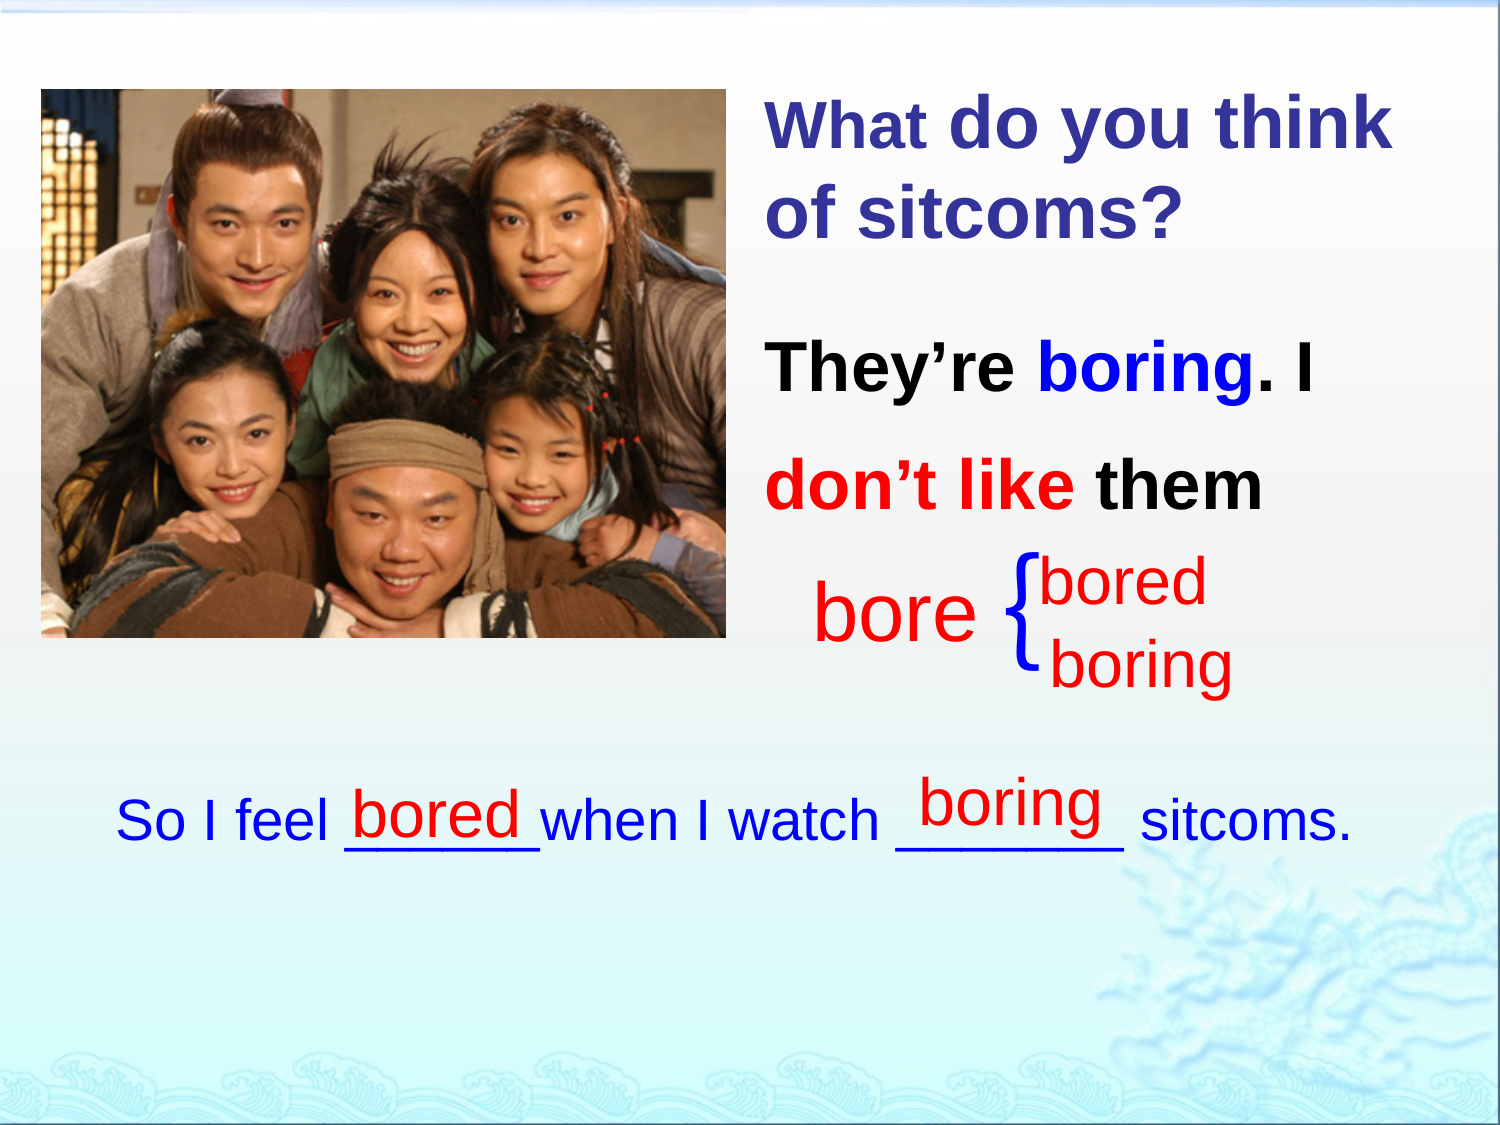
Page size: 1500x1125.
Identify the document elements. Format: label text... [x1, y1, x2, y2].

text_box What do you think of sitcoms? [749, 66, 1447, 262]
text_box boring [903, 751, 1119, 847]
text_box They’re boring. I don’t like them [750, 278, 1424, 532]
text_box [53, 54, 1377, 160]
picture [0, 0, 1500, 1125]
text_box bore [797, 550, 903, 666]
text_box bored [1023, 530, 1224, 626]
text_box ｛ [903, 527, 1059, 692]
text_box boring [1034, 613, 1250, 709]
text_box bored [336, 763, 537, 858]
text_box So I feel ______when I watch _______ sitcoms. [100, 774, 1371, 860]
